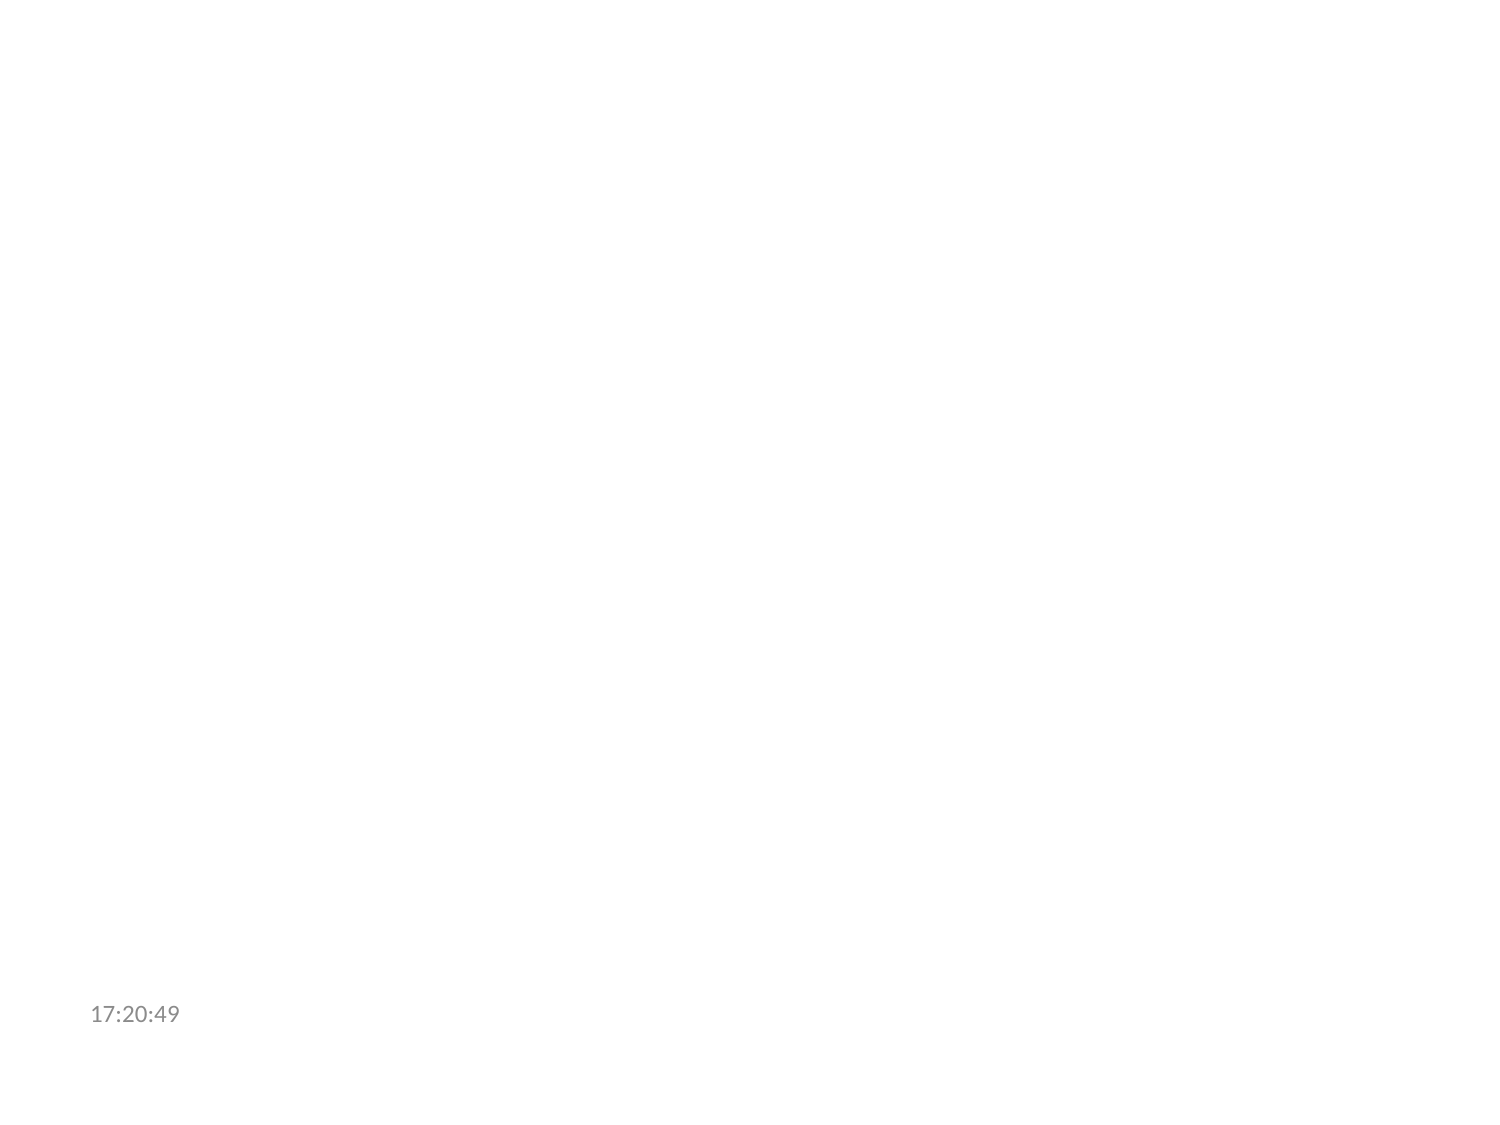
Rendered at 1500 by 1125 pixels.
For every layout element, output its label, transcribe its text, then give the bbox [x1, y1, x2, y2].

text_box 15:35:09 [75, 982, 425, 1043]
